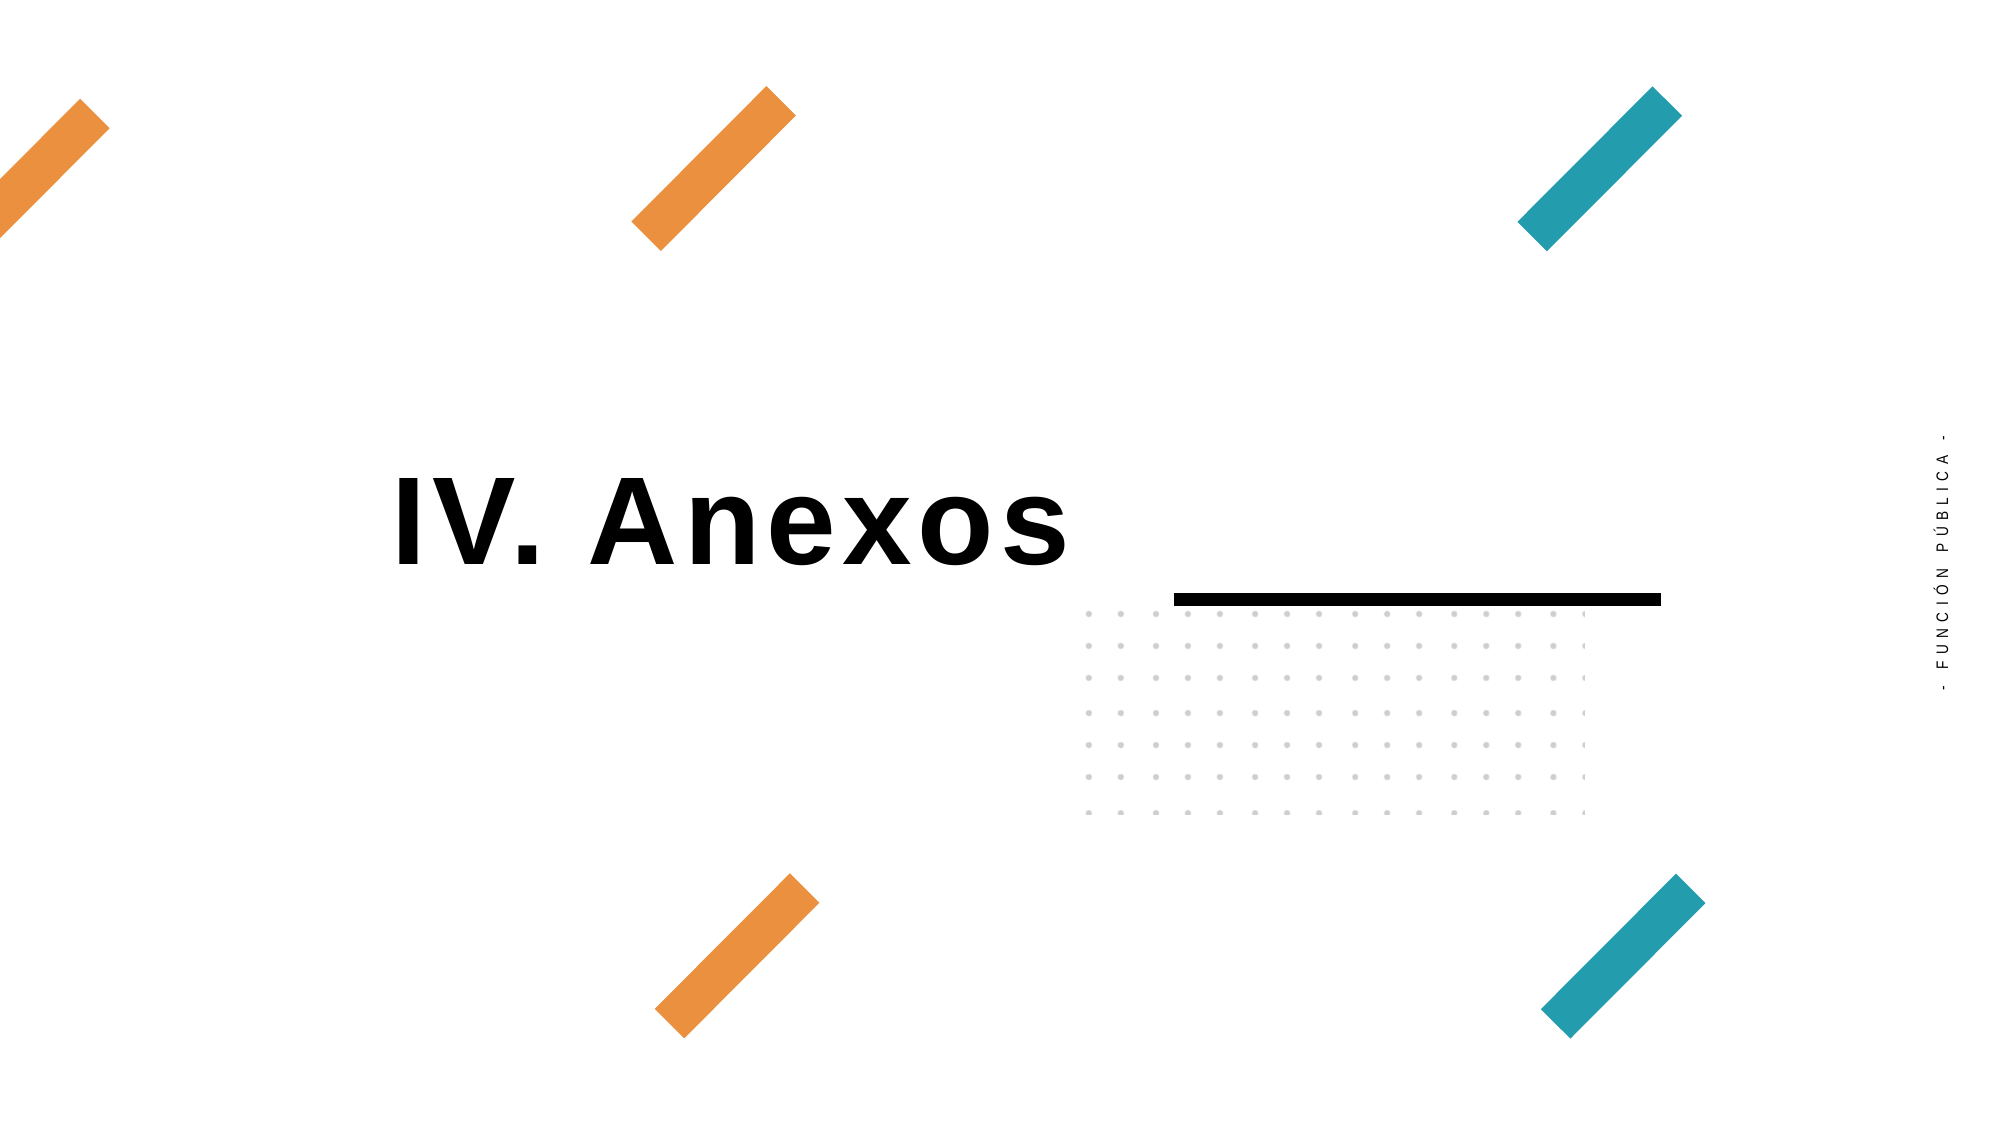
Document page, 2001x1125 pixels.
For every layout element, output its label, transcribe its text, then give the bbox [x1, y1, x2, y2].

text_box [0, 113, 95, 250]
text_box IV. Anexos [376, 432, 1532, 598]
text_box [669, 888, 805, 1024]
picture [1071, 599, 1532, 815]
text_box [1532, 101, 1691, 1024]
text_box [646, 100, 782, 237]
